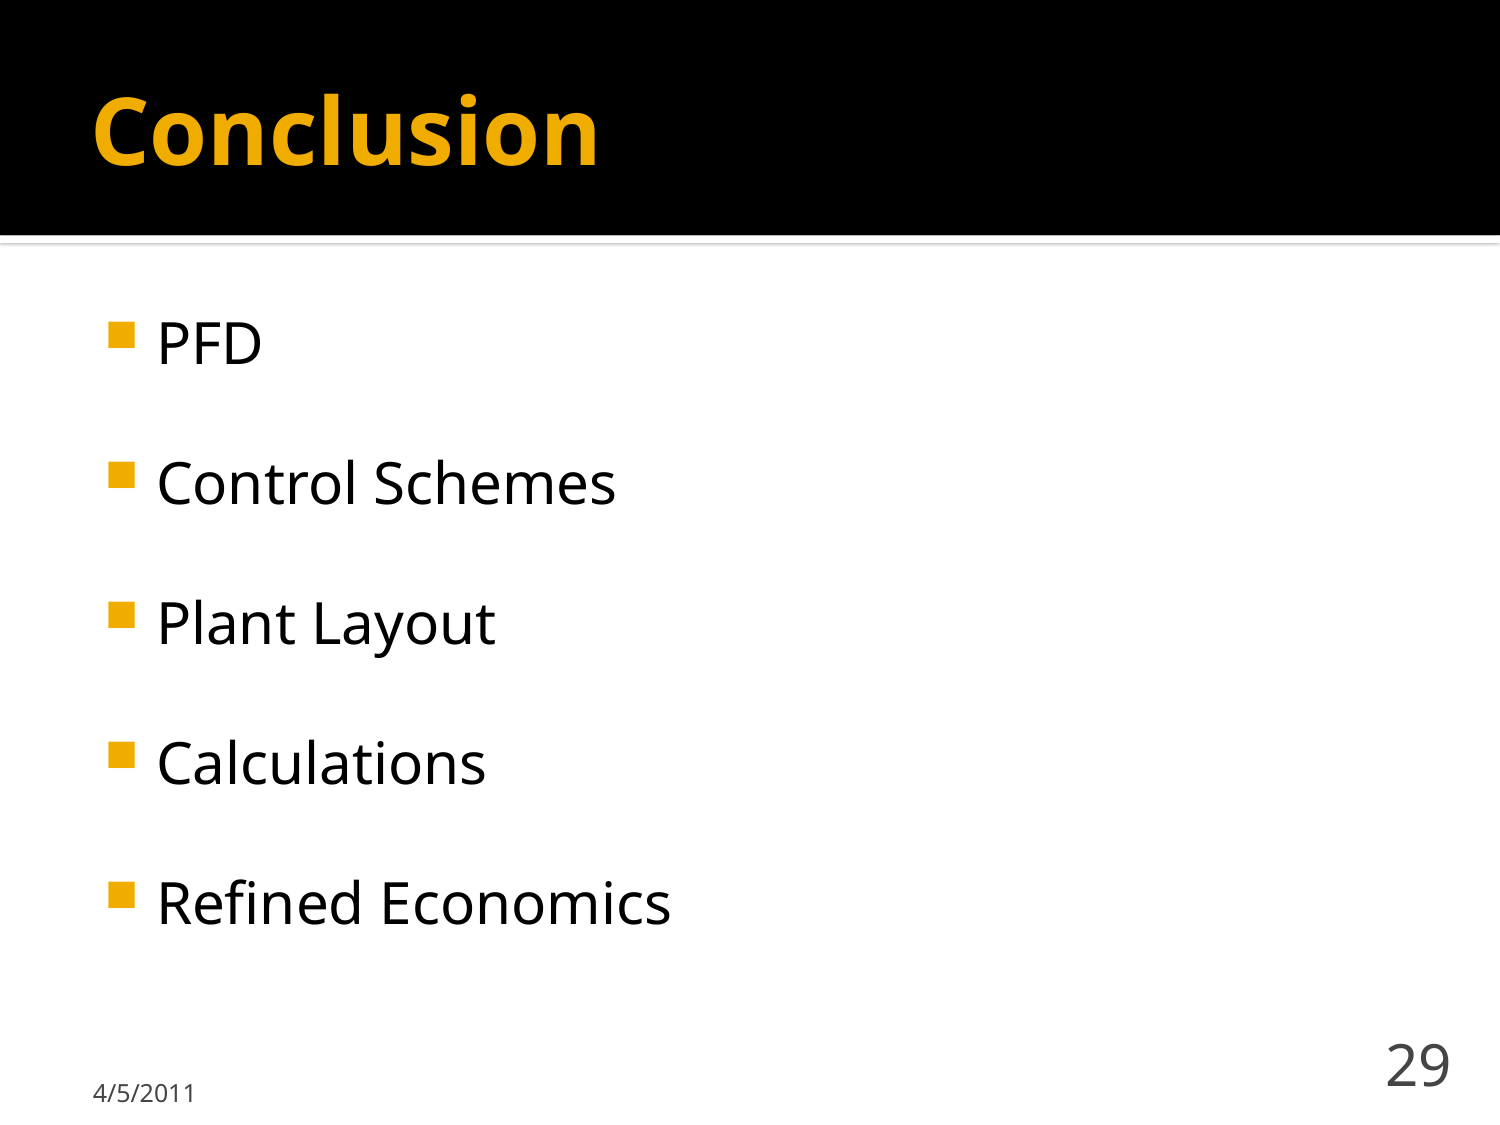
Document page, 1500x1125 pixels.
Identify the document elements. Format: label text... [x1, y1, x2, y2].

list PFD Control Schemes Plant Layout Calculations Refined Economics [75, 291, 1425, 1050]
slide_number 29 [1345, 1062, 1467, 1108]
title Conclusion [75, 24, 1425, 231]
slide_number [75, 1062, 425, 1108]
